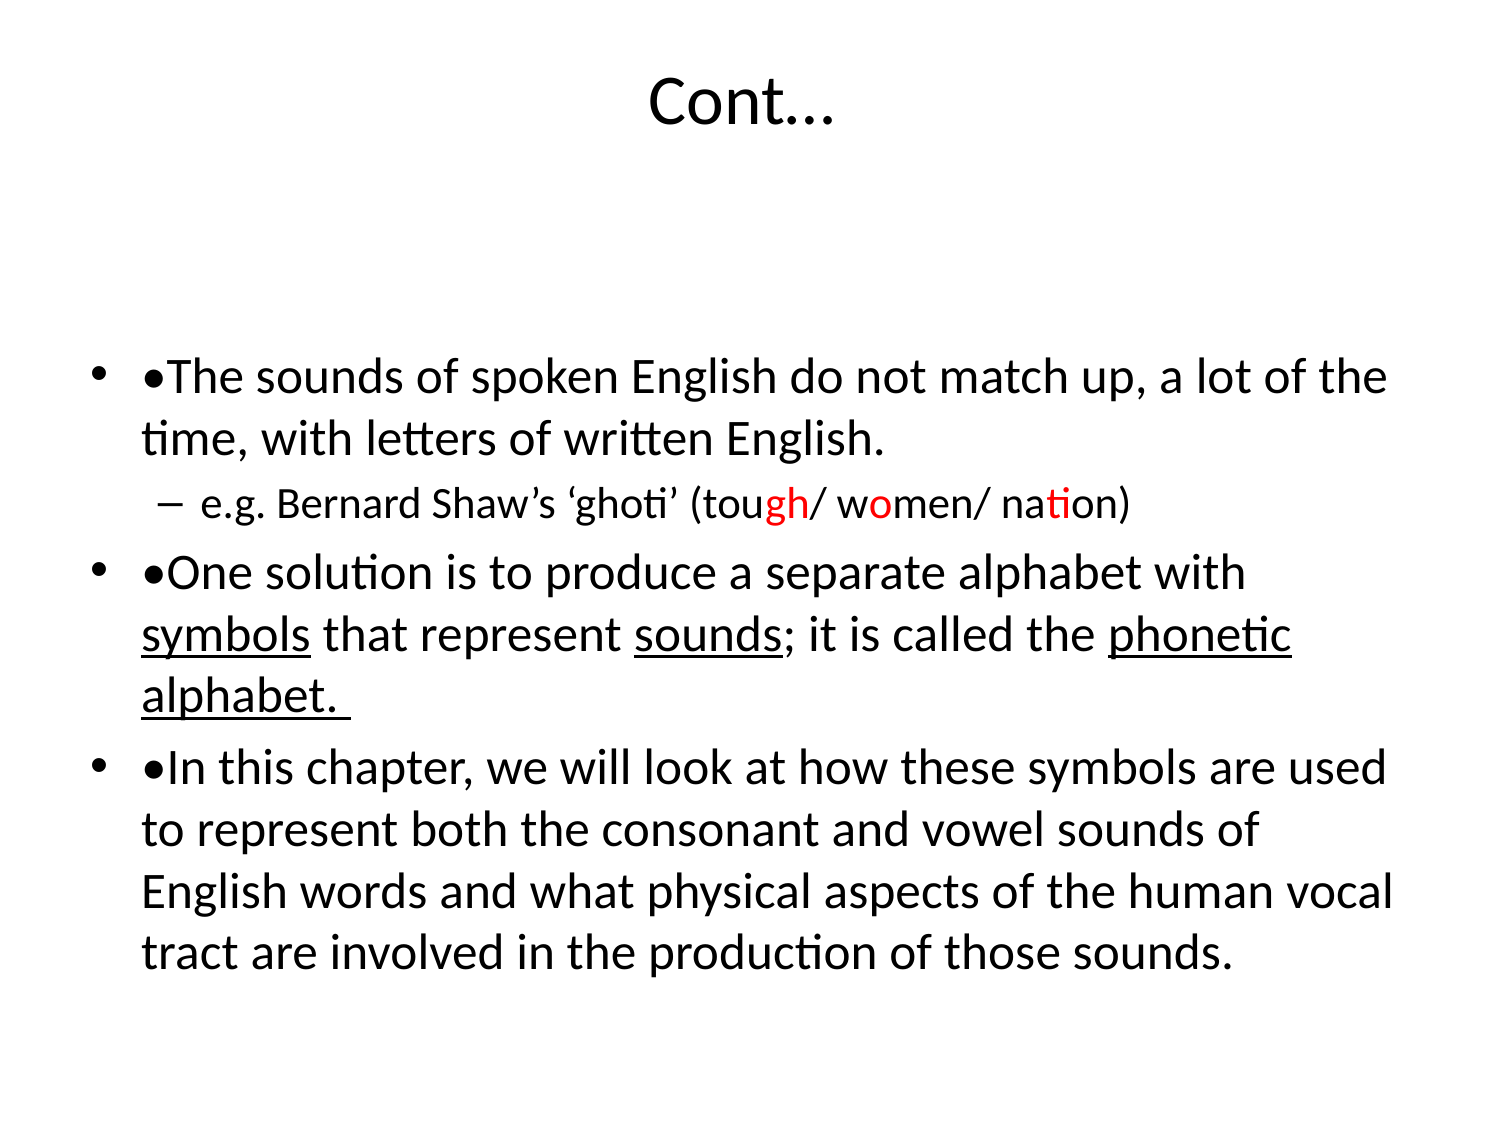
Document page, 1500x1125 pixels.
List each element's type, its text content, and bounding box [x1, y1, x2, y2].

list •The sounds of spoken English do not match up, a lot of the time, with letters of written English. e.g. Bernard Shaw’s ‘ghoti’ (tough/ women/ nation) •One solution is to produce a separate alphabet with symbols that represent sounds; it is called the phonetic alphabet. •In this chapter, we will look at how these symbols are used to represent both the consonant and vowel sounds of English words and what physical aspects of the human vocal tract are involved in the production of those sounds. [75, 262, 1425, 1005]
title Cont… [75, 45, 1425, 233]
